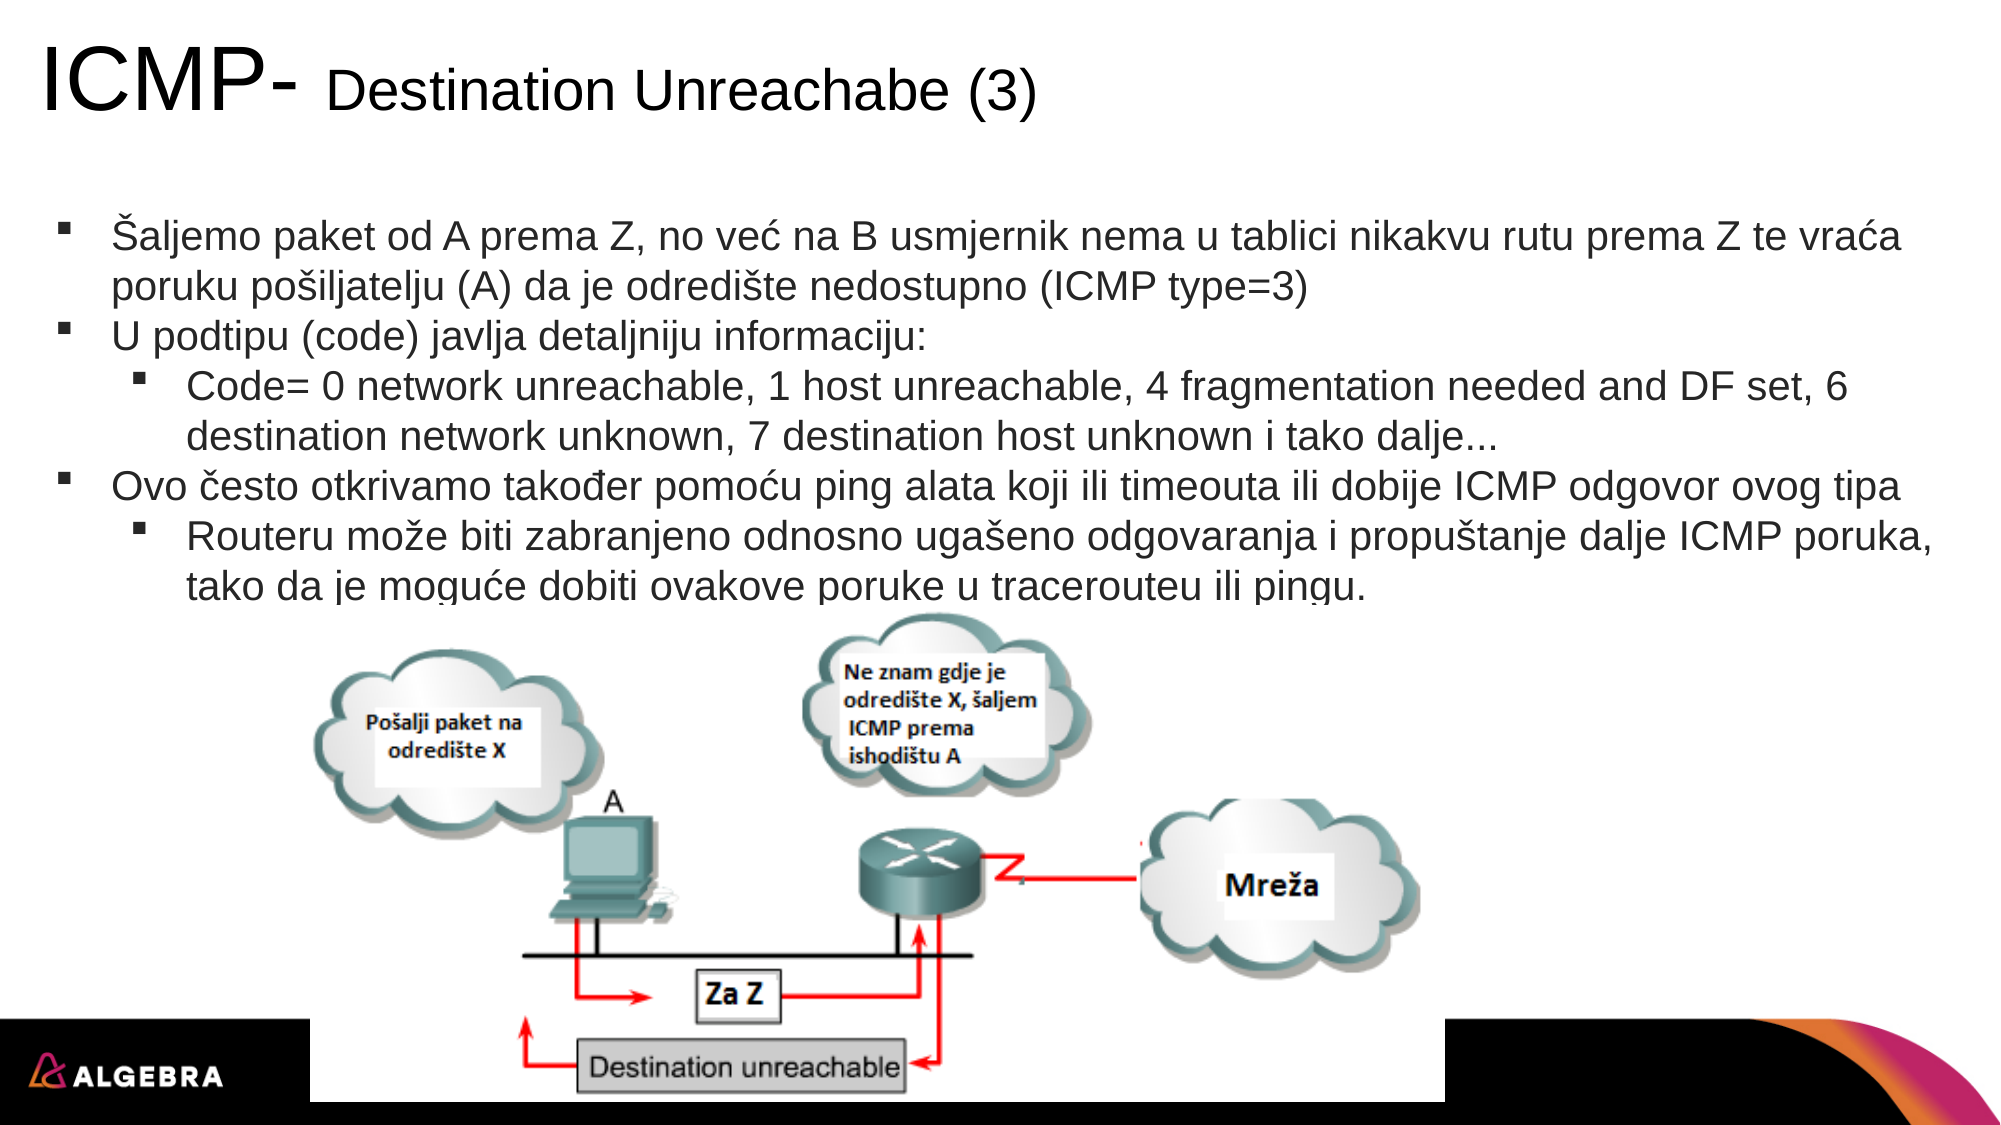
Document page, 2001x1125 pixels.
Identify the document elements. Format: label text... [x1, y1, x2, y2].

title ICMP- Destination Unreachabe (3) [39, 23, 1813, 200]
picture [0, 0, 2001, 1125]
text_box Šaljemo paket od A prema Z, no već na B usmjernik nema u tablici nikakvu rutu prema Z te vraća poruku pošiljatelju (A) da je odredište nedostupno (ICMP type=3) U podtipu (code) javlja detaljniju informaciju: Code= 0 network unreachable, 1 host unreachable, 4 fragmentation needed and DF set, 6 destination network unknown, 7 destination host unknown i tako dalje... Ovo često otkrivamo također pomoću ping alata koji ili timeouta ili dobije ICMP odgovor ovog tipa Routeru može biti zabranjeno odnosno ugašeno odgovaranja i propuštanje dalje ICMP poruka, tako da je moguće dobiti ovakove poruke u tracerouteu ili pingu. [39, 201, 2000, 617]
